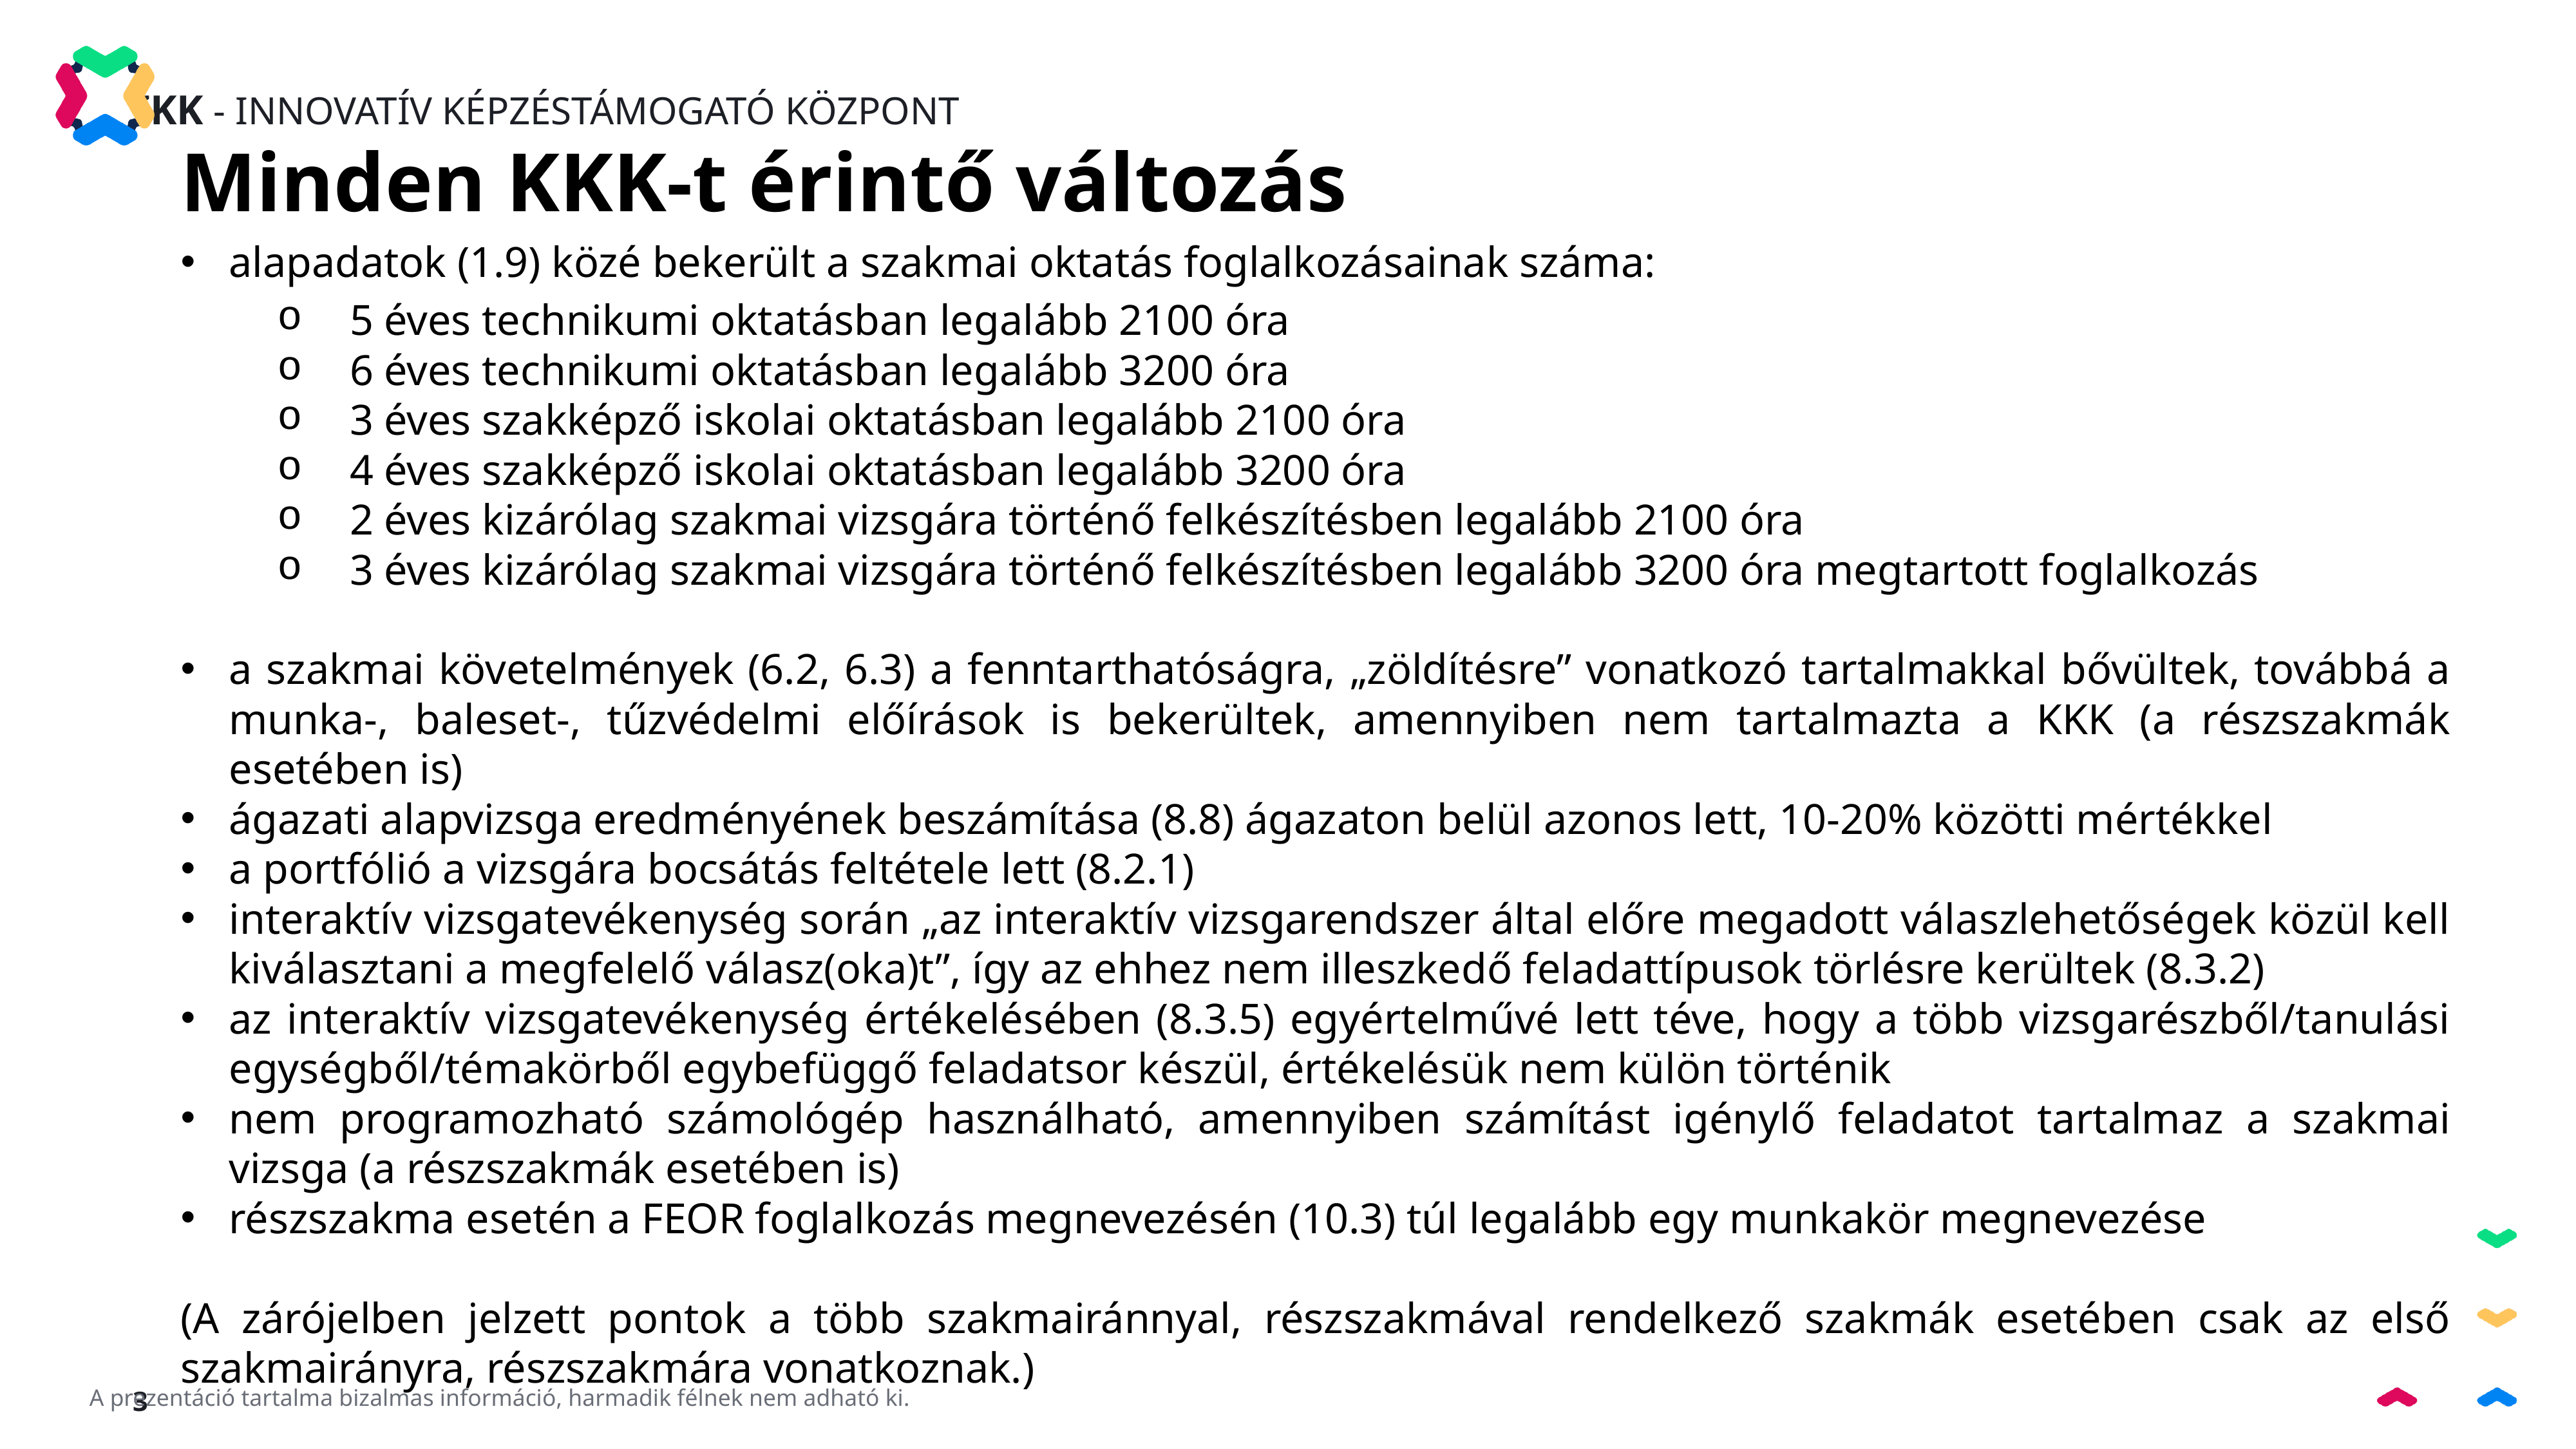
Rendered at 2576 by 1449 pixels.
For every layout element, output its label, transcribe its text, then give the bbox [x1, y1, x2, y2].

picture [2377, 1229, 2517, 1406]
list alapadatok (1.9) közé bekerült a szakmai oktatás foglalkozásainak száma: 5 éves technikumi oktatásban legalább 2100 óra 6 éves technikumi oktatásban legalább 3200 óra 3 éves szakképző iskolai oktatásban legalább 2100 óra 4 éves szakképző iskolai oktatásban legalább 3200 óra 2 éves kizárólag szakmai vizsgára történő felkészítésben legalább 2100 óra 3 éves kizárólag szakmai vizsgára történő felkészítésben legalább 3200 óra megtartott foglalkozás a szakmai követelmények (6.2, 6.3) a fenntarthatóságra, „zöldítésre” vonatkozó tartalmakkal bővültek, továbbá a munka-, baleset-, tűzvédelmi előírások is bekerültek, amennyiben nem tartalmazta a KKK (a részszakmák esetében is) ágazati alapvizsga eredményének beszámítása (8.8) ágazaton belül azonos lett, 10-20% közötti mértékkel a portfólió a vizsgára bocsátás feltétele lett (8.2.1) interaktív vizsgatevékenység során „az interaktív vizsgarendszer által előre megadott válaszlehetőségek közül kell kiválasztani a megfelelő válasz(oka)t”, így az ehhez nem illeszkedő feladattípusok törlésre kerültek (8.3.2) az interaktív vizsgatevékenység értékelésében (8.3.5) egyértelművé lett téve, hogy a több vizsgarészből/tanulási egységből/témakörből egybefüggő feladatsor készül, értékelésük nem külön történik nem programozható számológép használható, amennyiben számítást igénylő feladatot tartalmaz a szakmai vizsga (a részszakmák esetében is) részszakma esetén a FEOR foglalkozás megnevezésén (10.3) túl legalább egy munkakör megnevezése (A zárójelben jelzett pontok a több szakmairánnyal, részszakmával rendelkező szakmák esetében csak az első szakmairányra, részszakmára vonatkoznak.) [180, 236, 2452, 1335]
picture [55, 46, 155, 146]
list Minden KKK-t érintő változás [180, 131, 2504, 204]
